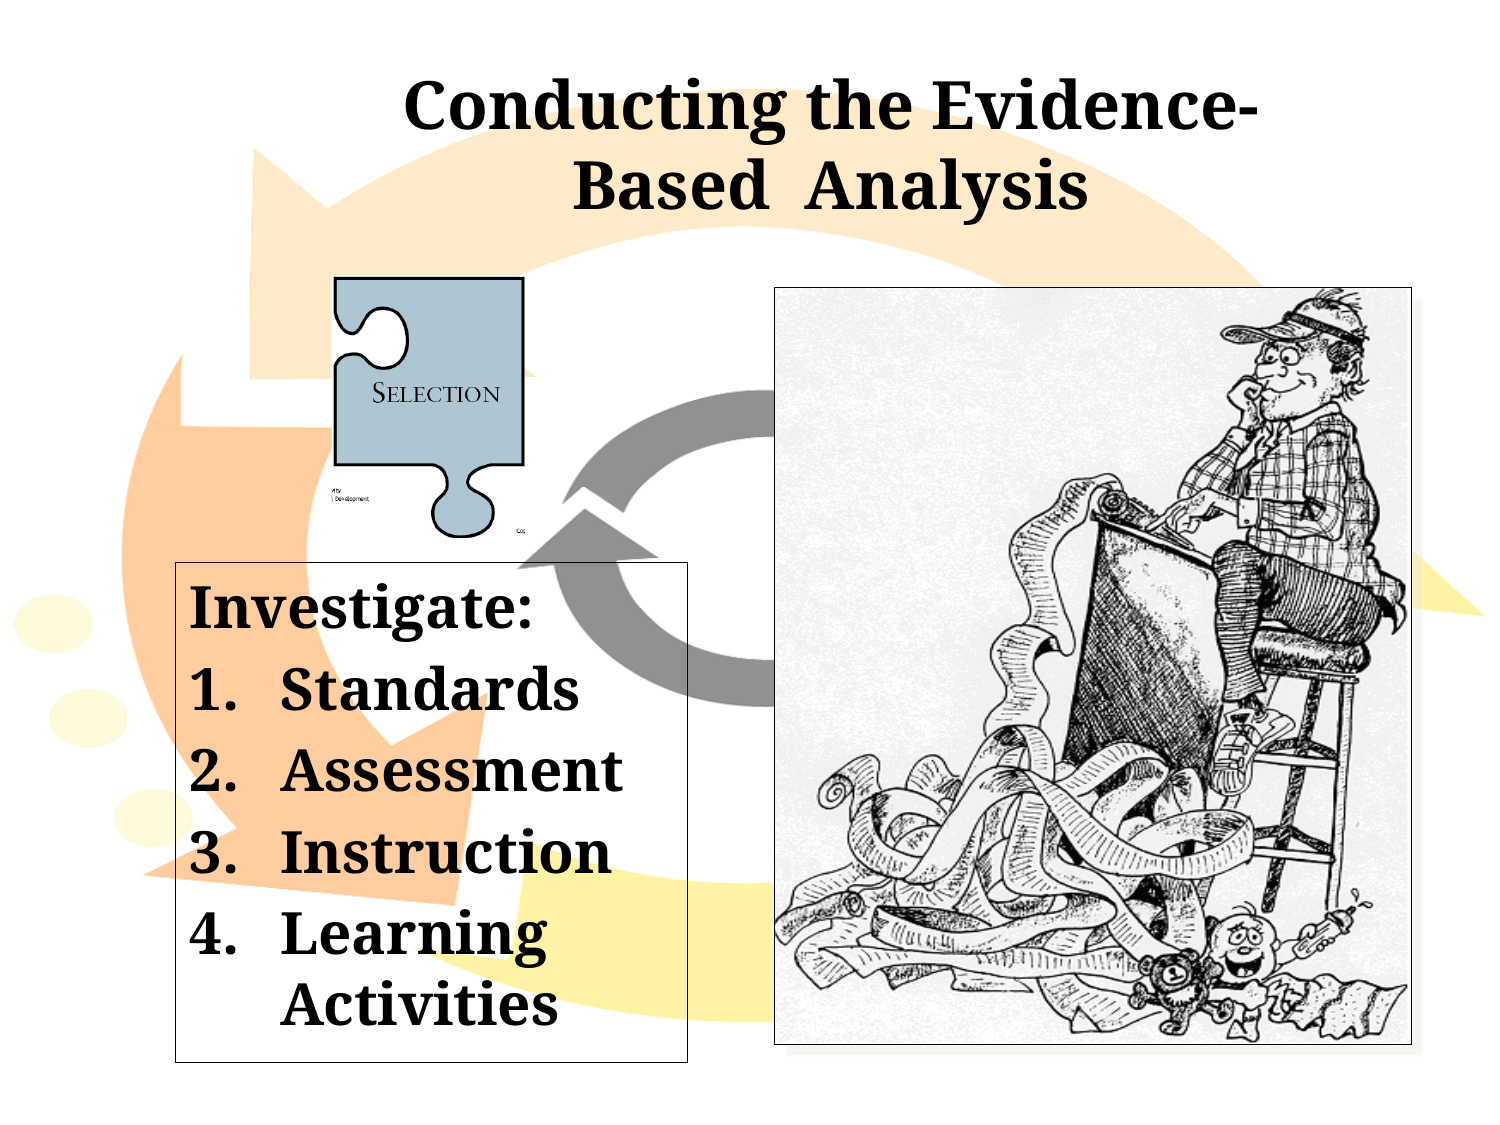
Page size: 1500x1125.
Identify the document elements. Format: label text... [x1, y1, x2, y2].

title Conducting the Evidence- Based Analysis [149, 49, 1500, 238]
picture [331, 274, 526, 538]
list Investigate: Standards Assessment Instruction Learning Activities [174, 562, 688, 1063]
picture [774, 287, 1412, 1044]
